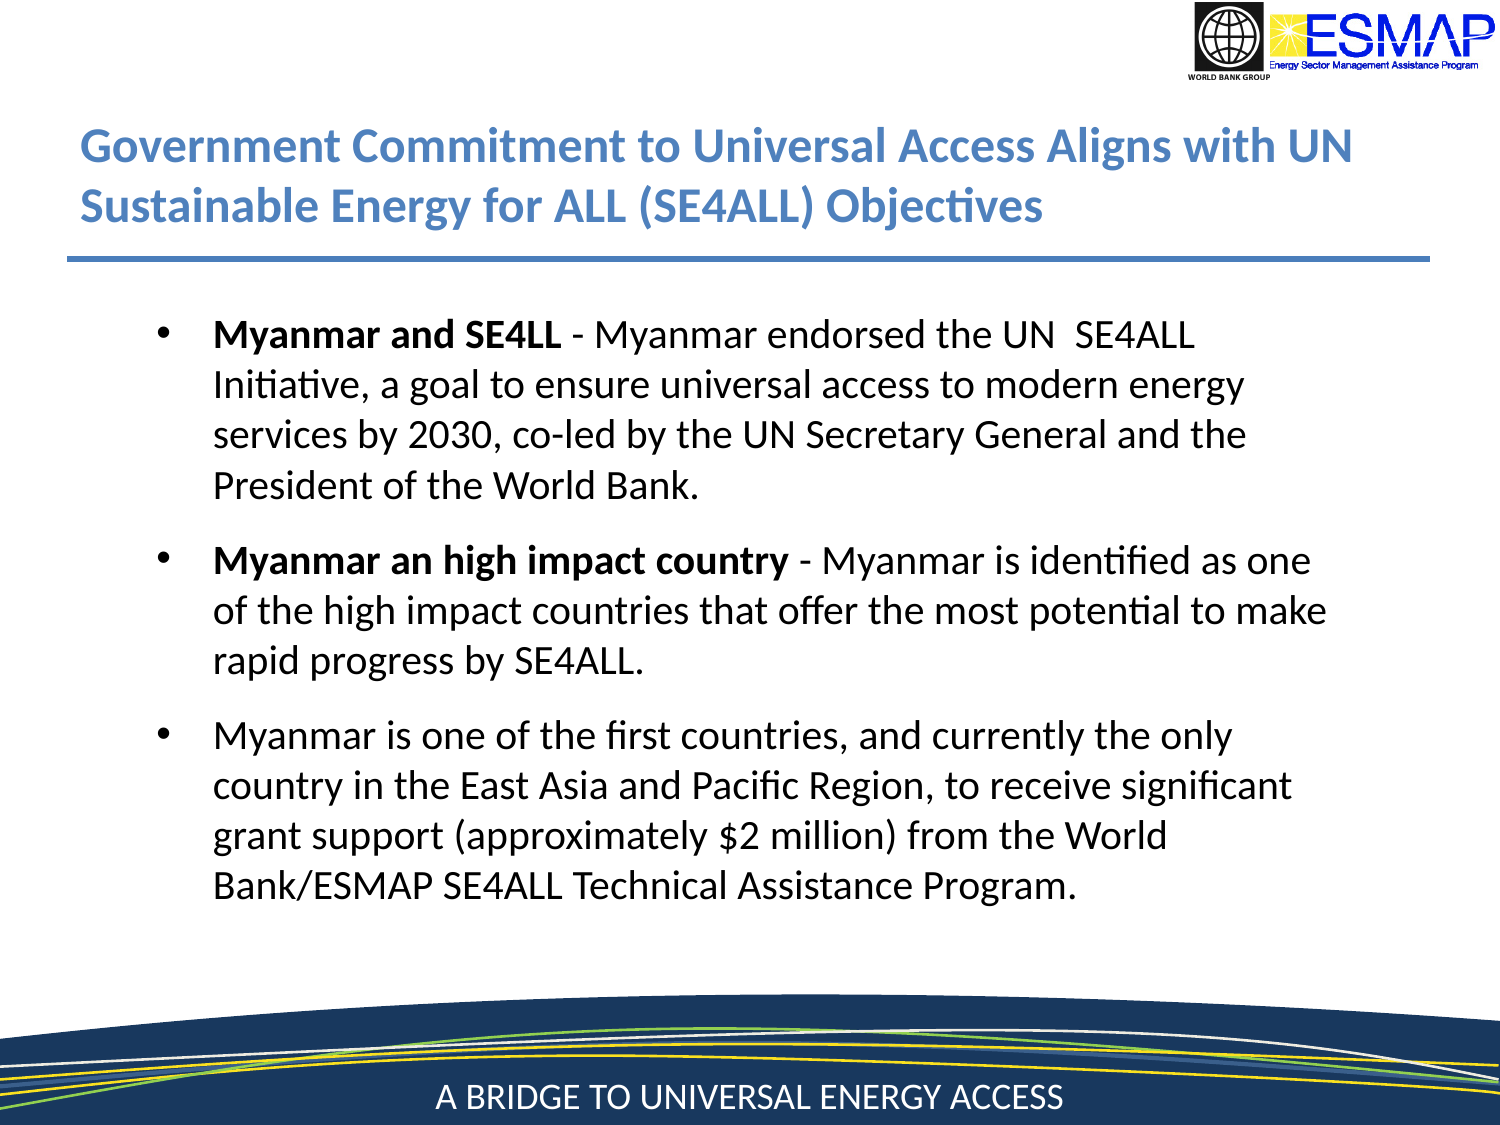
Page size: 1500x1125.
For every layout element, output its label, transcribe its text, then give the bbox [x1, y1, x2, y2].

text_box Government Commitment to Universal Access Aligns with UN Sustainable Energy for ALL (SE4ALL) Objectives [65, 78, 1378, 262]
text_box [10, 1028, 1285, 1064]
text_box Myanmar and SE4LL - Myanmar endorsed the UN SE4ALL Initiative, a goal to ensure universal access to modern energy services by 2030, co-led by the UN Secretary General and the President of the World Bank. Myanmar an high impact country - Myanmar is identified as one of the high impact countries that offer the most potential to make rapid progress by SE4ALL. Myanmar is one of the first countries, and currently the only country in the East Asia and Pacific Region, to receive significant grant support (approximately $2 million) from the World Bank/ESMAP SE4ALL Technical Assistance Program. [141, 299, 1359, 963]
text_box [1425, 1060, 1499, 1064]
text_box A Bridge to Universal Energy Access [0, 1064, 1500, 1125]
slide_number 7 [1074, 1042, 1425, 1103]
text_box [389, 1026, 852, 1045]
text_box [0, 994, 1500, 1064]
picture [1188, 1, 1499, 80]
